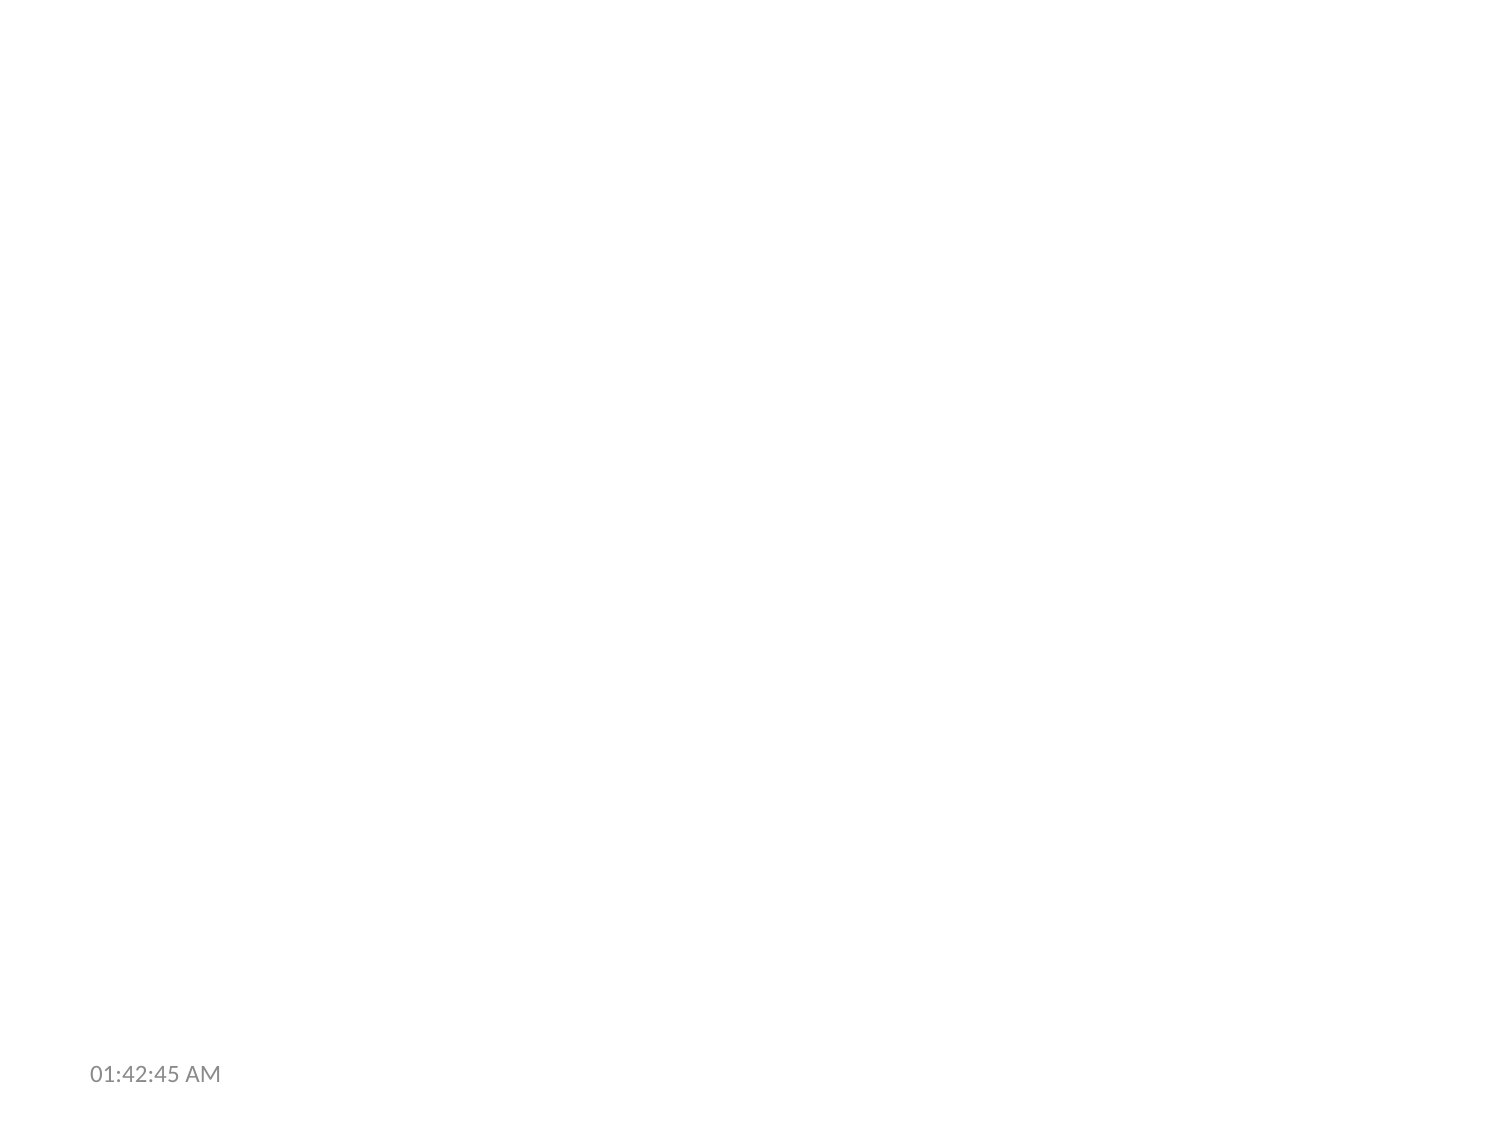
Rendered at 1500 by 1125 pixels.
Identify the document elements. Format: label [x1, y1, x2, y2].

slide_number [75, 1042, 425, 1103]
